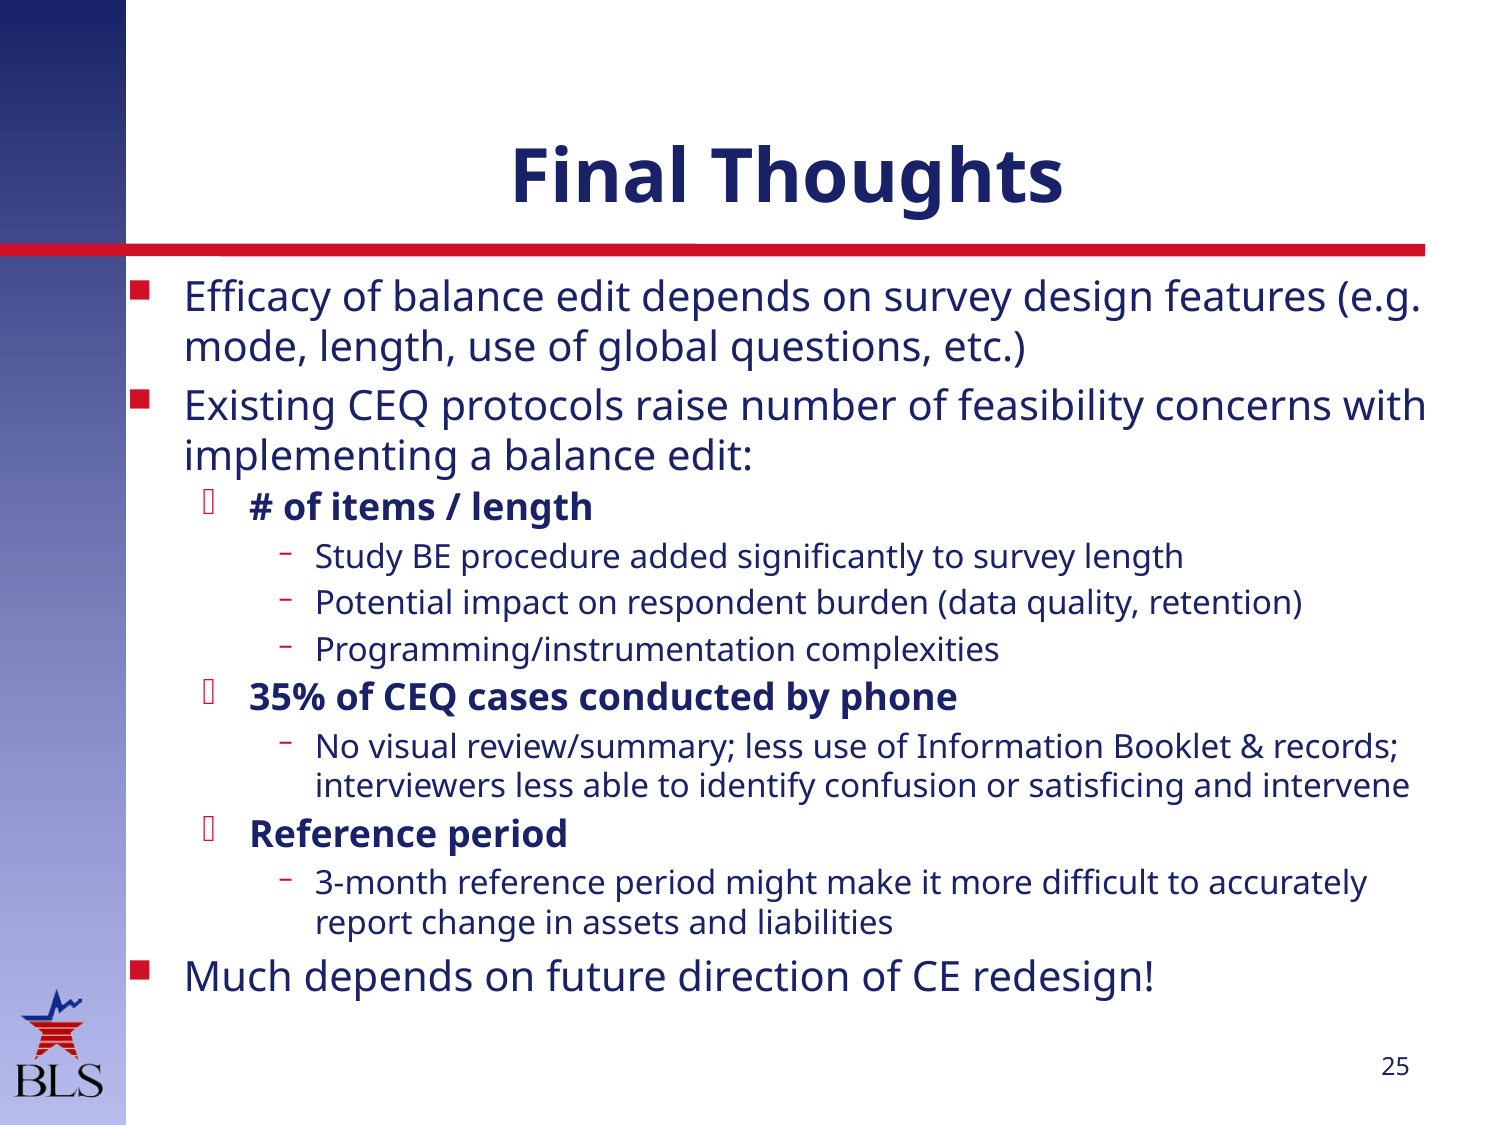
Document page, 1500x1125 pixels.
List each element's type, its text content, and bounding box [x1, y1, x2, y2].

title Final Thoughts [149, 44, 1426, 226]
picture [0, 983, 118, 1125]
slide_number 25 [1312, 1050, 1425, 1098]
text_box Efficacy of balance edit depends on survey design features (e.g. mode, length, use of global questions, etc.) Existing CEQ protocols raise number of feasibility concerns with implementing a balance edit: # of items / length Study BE procedure added significantly to survey length Potential impact on respondent burden (data quality, retention) Programming/instrumentation complexities 35% of CEQ cases conducted by phone No visual review/summary; less use of Information Booklet & records; interviewers less able to identify confusion or satisficing and intervene Reference period 3-month reference period might make it more difficult to accurately report change in assets and liabilities Much depends on future direction of CE redesign! [112, 262, 1463, 1050]
